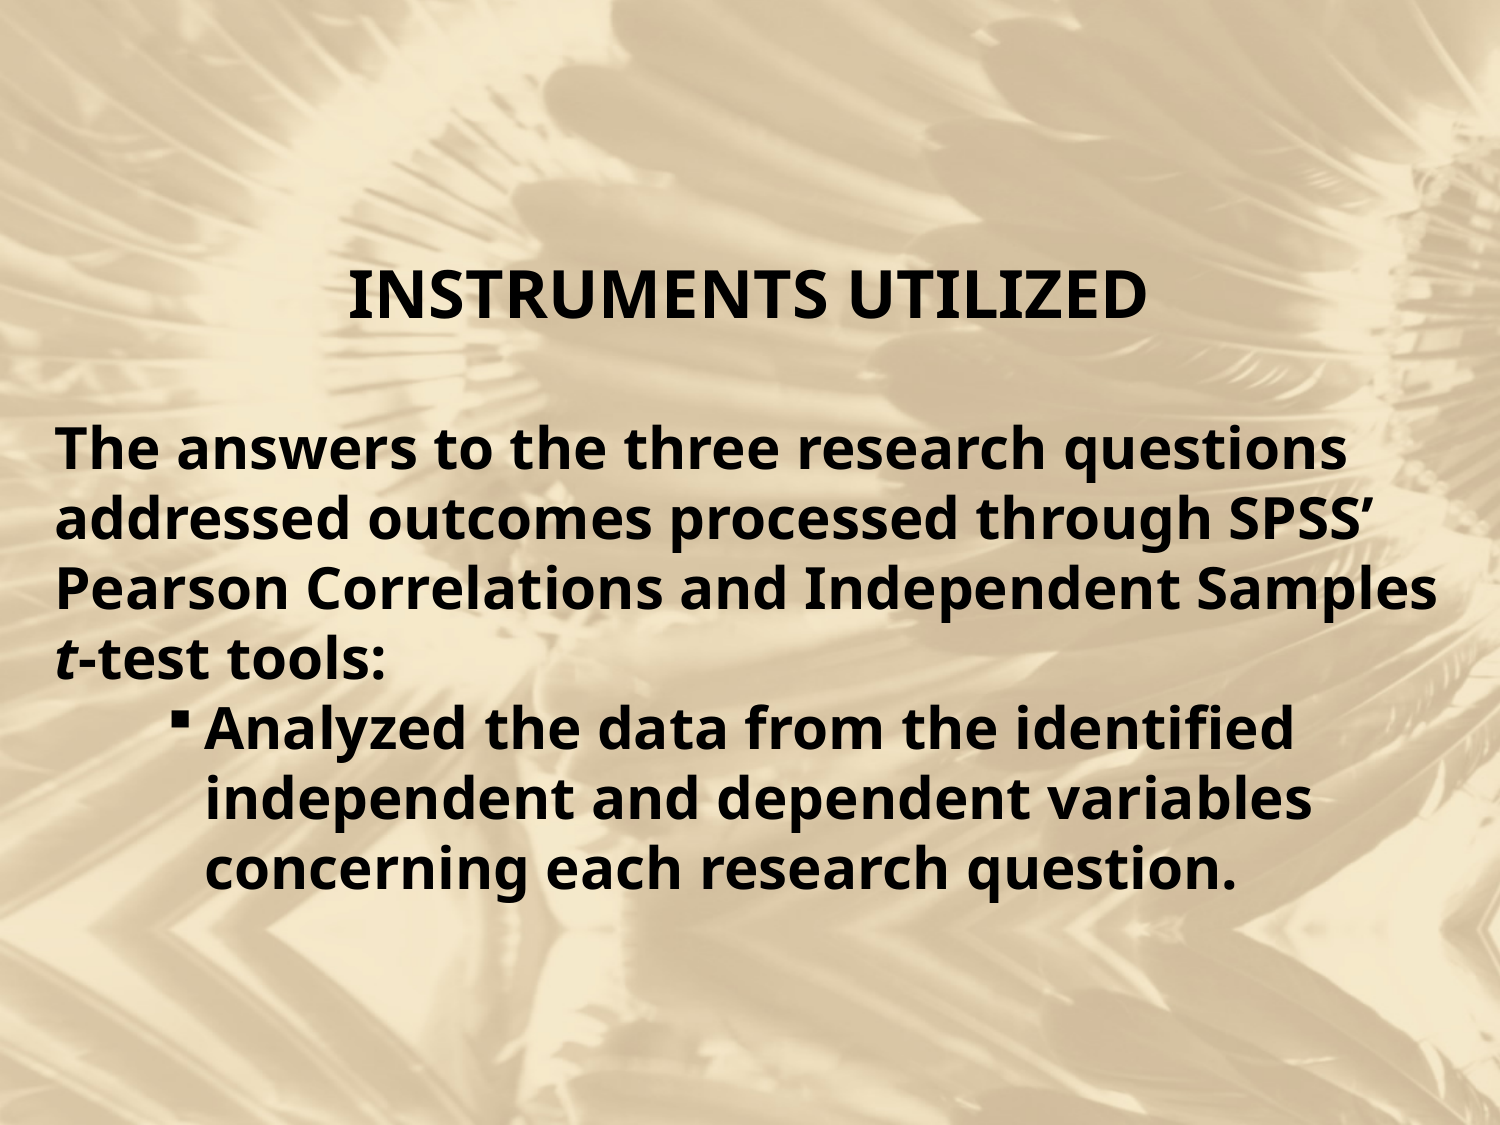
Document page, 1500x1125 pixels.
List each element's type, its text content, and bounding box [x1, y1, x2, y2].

list INSTRUMENTS UTILIZED The answers to the three research questions addressed outcomes processed through SPSS’ Pearson Correlations and Independent Samples t-test tools: Analyzed the data from the identified independent and dependent variables concerning each research question. [39, 243, 1461, 911]
picture [0, 0, 1500, 1125]
